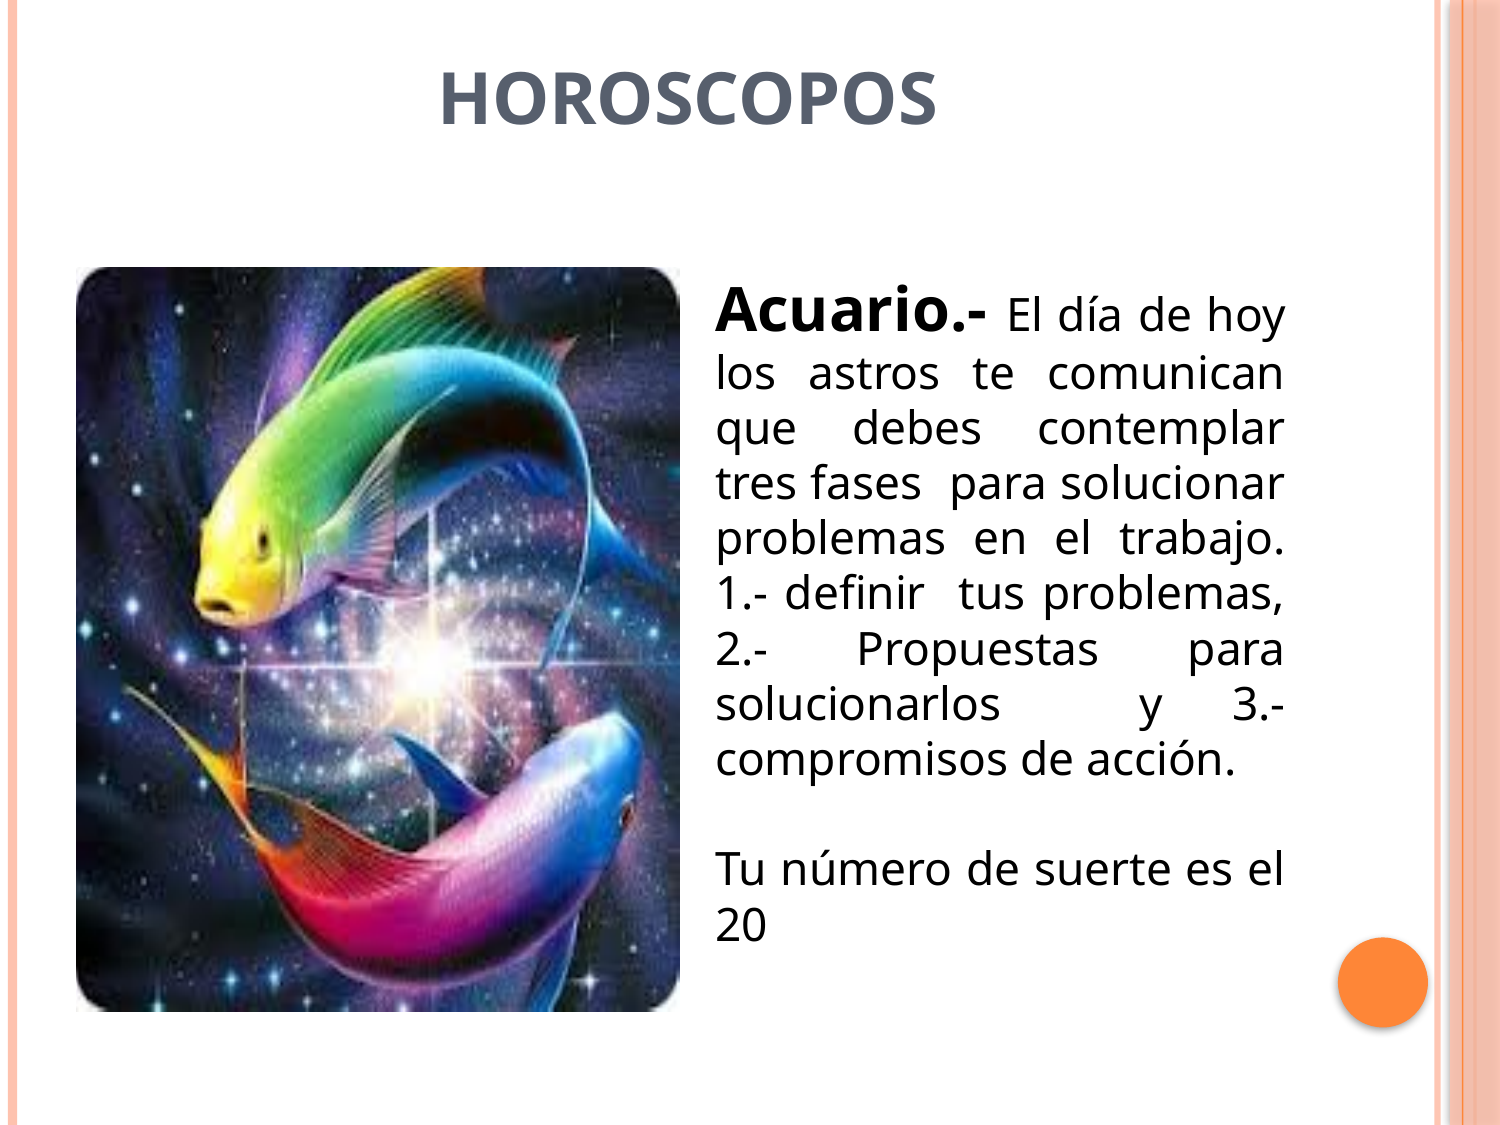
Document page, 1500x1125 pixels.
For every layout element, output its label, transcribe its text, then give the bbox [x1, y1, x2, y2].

list Acuario.- El día de hoy los astros te comunican que debes contemplar tres fases para solucionar problemas en el trabajo. 1.- definir tus problemas, 2.- Propuestas para solucionarlos y 3.- compromisos de acción. Tu número de suerte es el 20 [700, 262, 1301, 1013]
title HOROSCOPOS [75, 45, 1300, 233]
picture [76, 266, 680, 1012]
